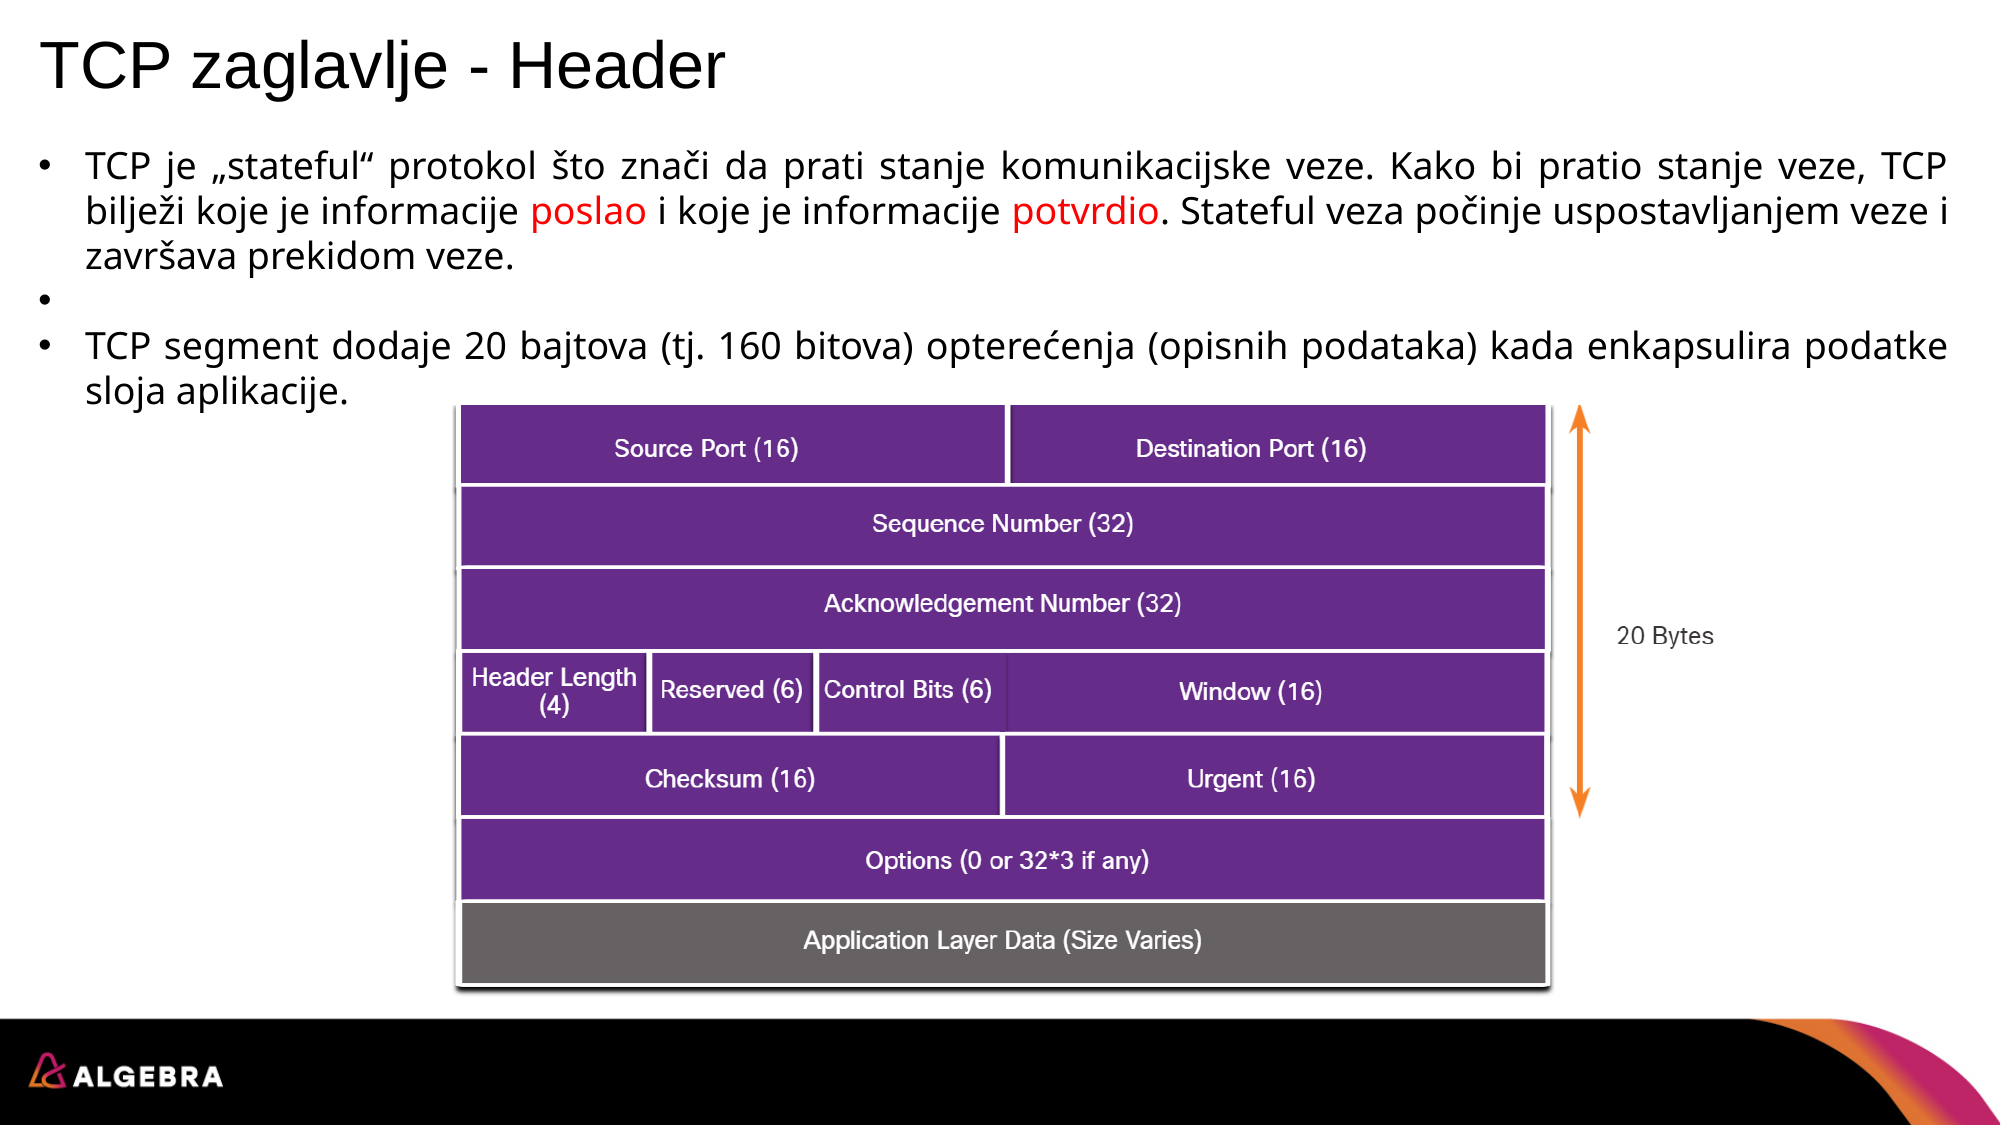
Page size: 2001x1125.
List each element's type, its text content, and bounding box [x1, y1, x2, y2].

picture [0, 0, 2001, 1125]
title TCP zaglavlje - Header [39, 23, 1813, 108]
text_box TCP je „stateful“ protokol što znači da prati stanje komunikacijske veze. Kako bi pratio stanje veze, TCP bilježi koje je informacije poslao i koje je informacije potvrdio. Stateful veza počinje uspostavljanjem veze i završava prekidom veze. TCP segment dodaje 20 bajtova (tj. 160 bitova) opterećenja (opisnih podataka) kada enkapsulira podatke sloja aplikacije. [23, 135, 1977, 420]
